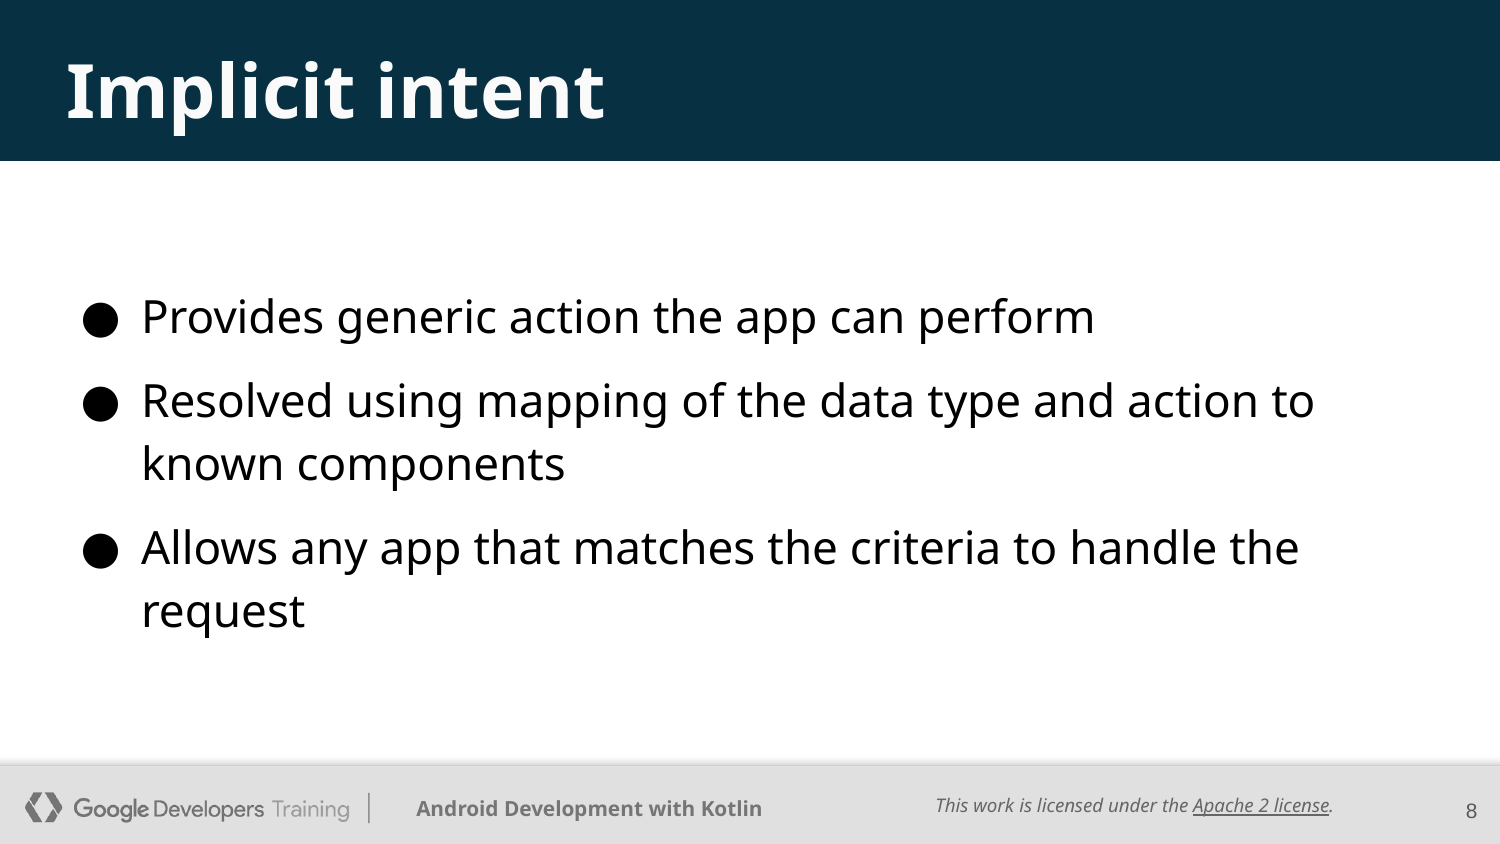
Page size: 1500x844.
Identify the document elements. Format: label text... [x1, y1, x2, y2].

slide_number ‹#› [1402, 777, 1493, 842]
picture [0, 161, 1500, 844]
list Provides generic action the app can perform Resolved using mapping of the data type and action to known components Allows any app that matches the criteria to handle the request [51, 264, 1449, 666]
title Implicit intent [51, 28, 1449, 122]
